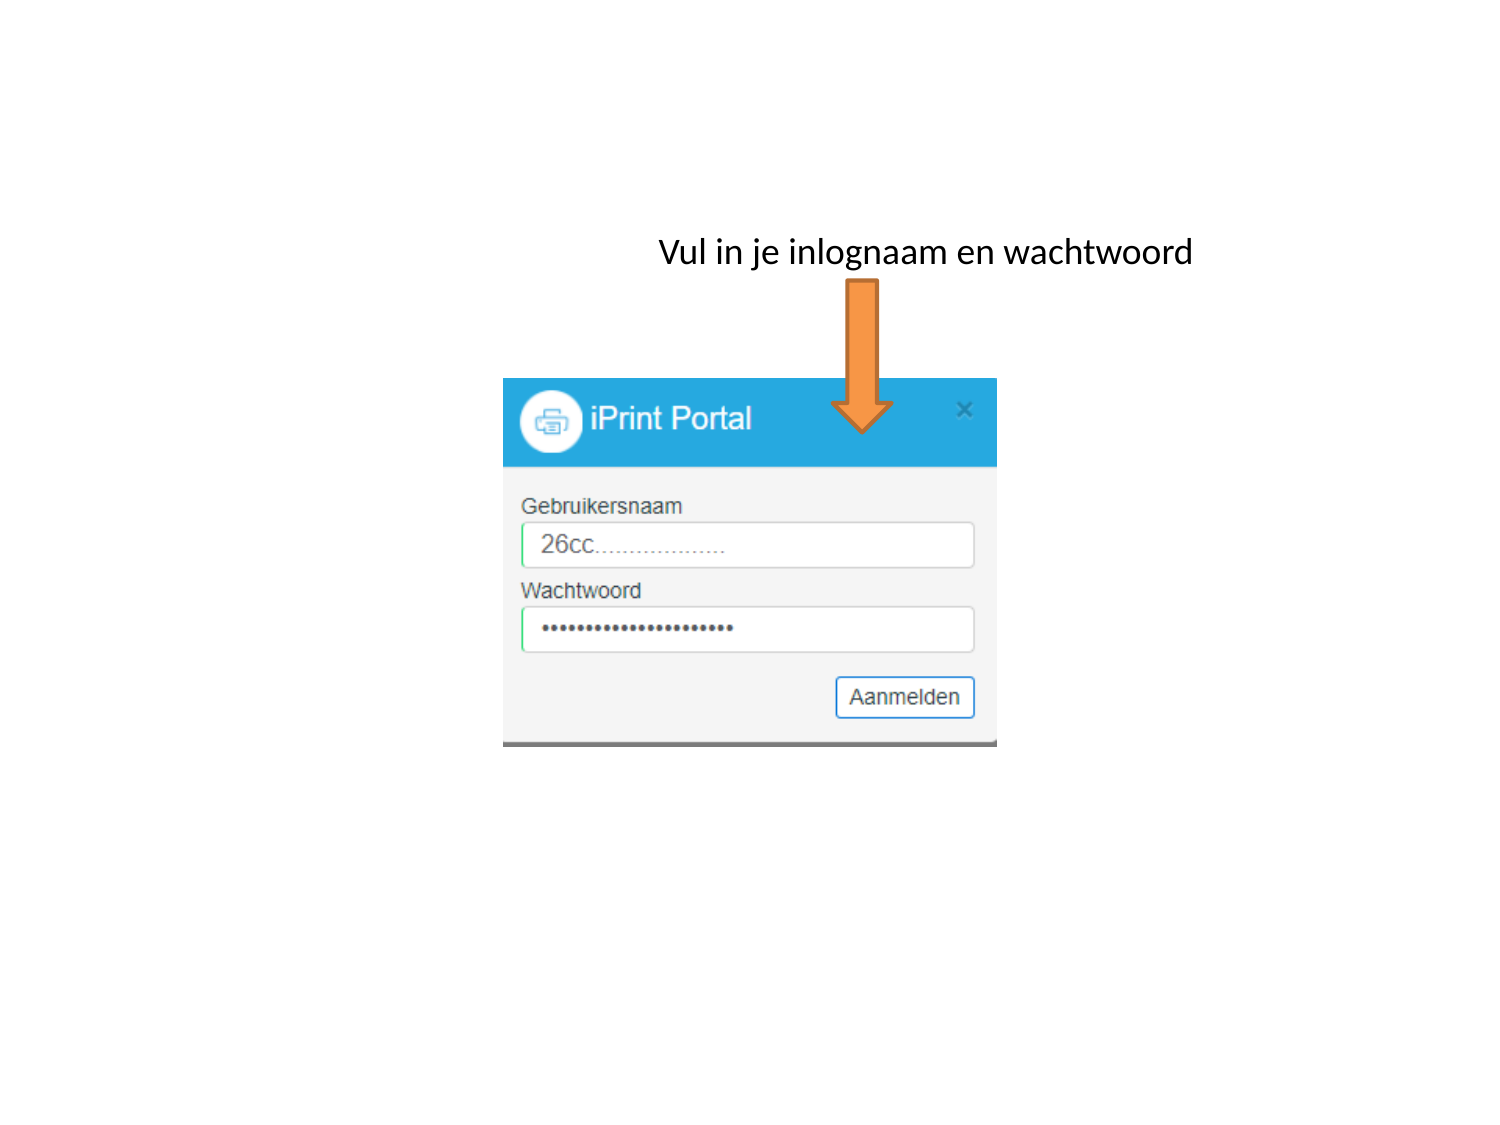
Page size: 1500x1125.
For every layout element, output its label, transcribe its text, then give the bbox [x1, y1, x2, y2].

picture [502, 377, 998, 748]
text_box [845, 278, 880, 376]
text_box Vul in je inlognaam en wachtwoord [643, 219, 1223, 280]
